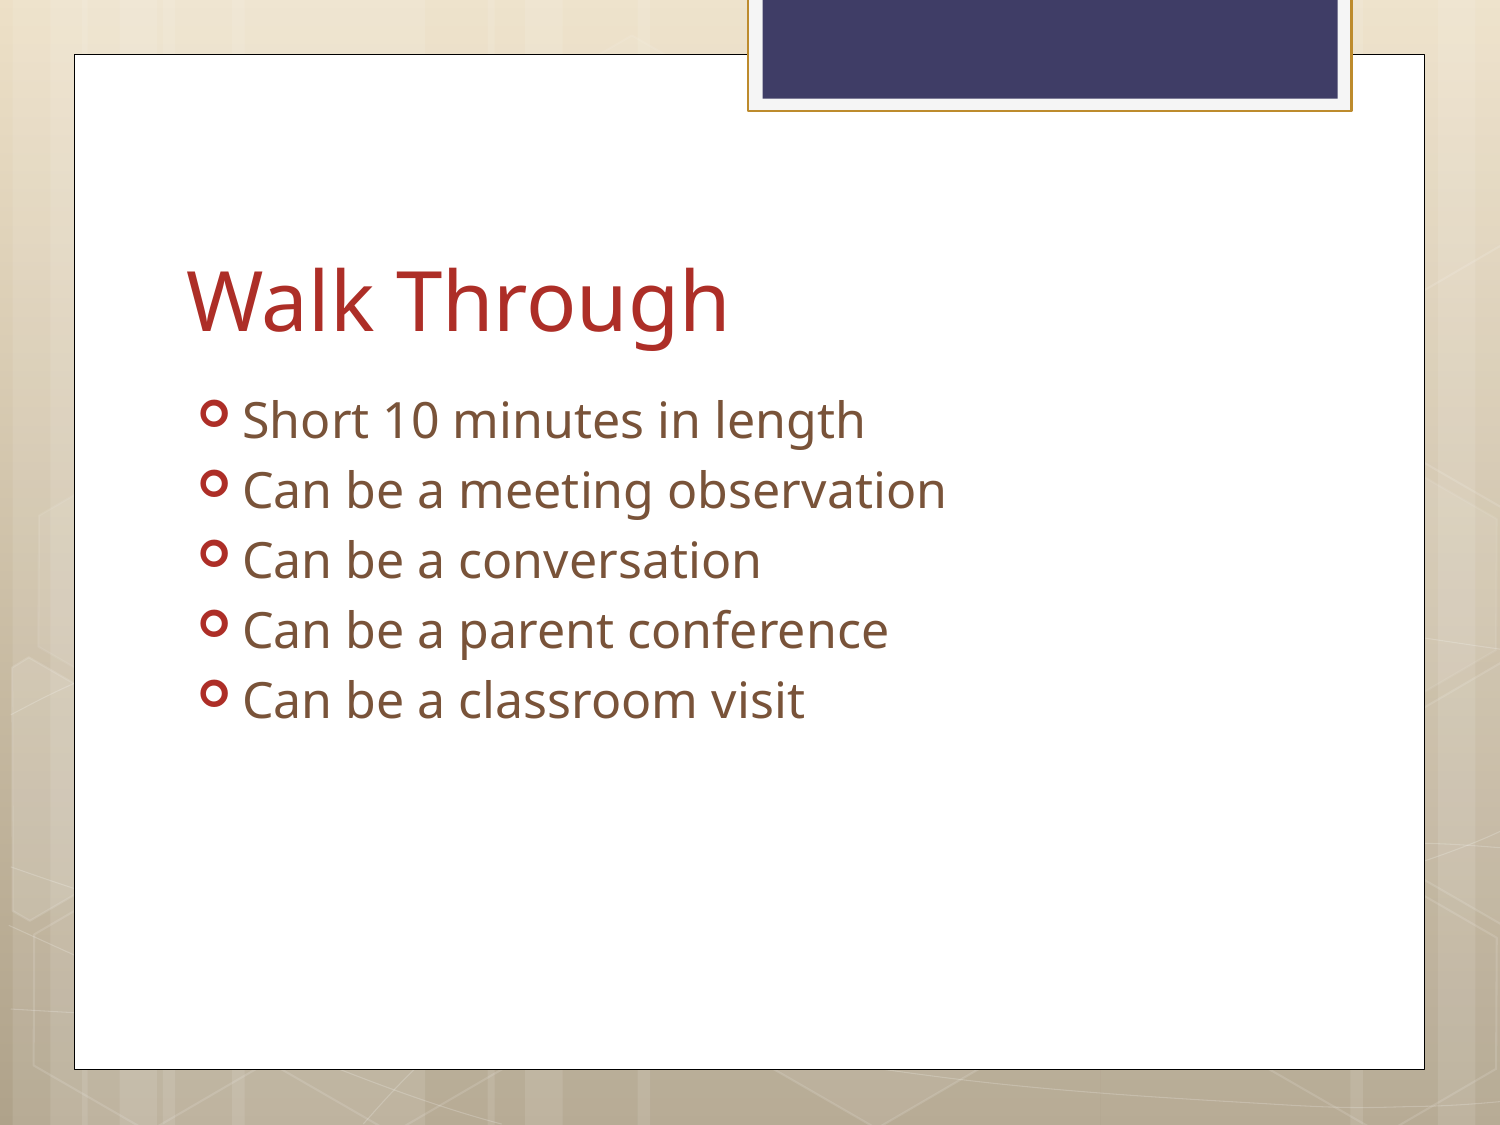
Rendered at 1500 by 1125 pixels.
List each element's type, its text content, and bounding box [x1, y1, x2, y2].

list Short 10 minutes in length Can be a meeting observation Can be a conversation Can be a parent conference Can be a classroom visit [171, 381, 1283, 957]
title Walk Through [171, 168, 1324, 357]
